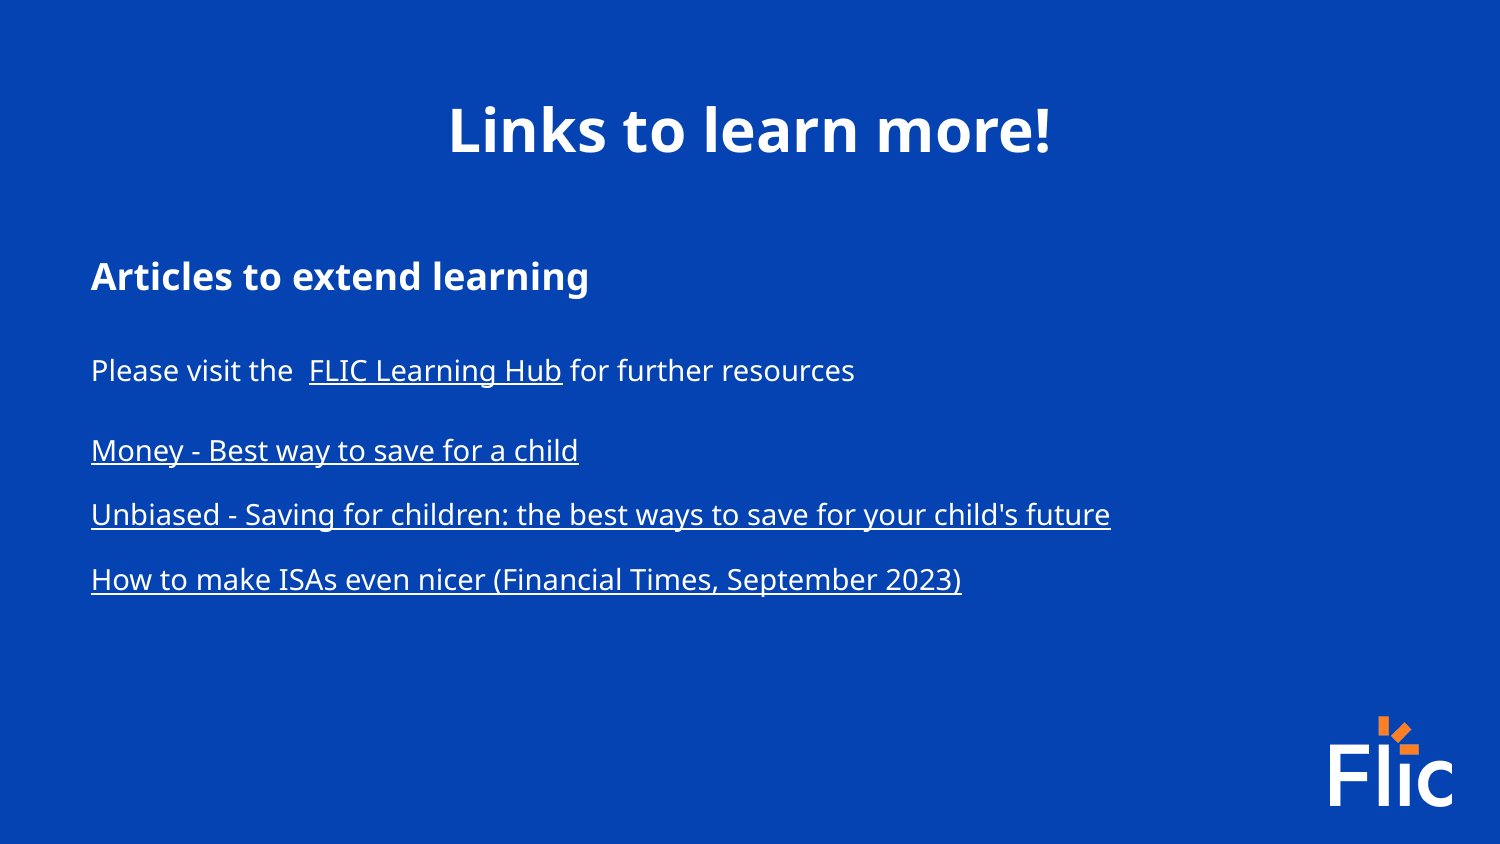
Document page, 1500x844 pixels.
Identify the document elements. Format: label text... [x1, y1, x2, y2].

text_box Articles to extend learning Please visit the FLIC Learning Hub for further resources Money - Best way to save for a child Unbiased - Saving for children: the best ways to save for your child's future How to make ISAs even nicer (Financial Times, September 2023) [75, 187, 1368, 742]
picture [1330, 716, 1452, 807]
text_box Links to learn more! [268, 66, 1231, 180]
